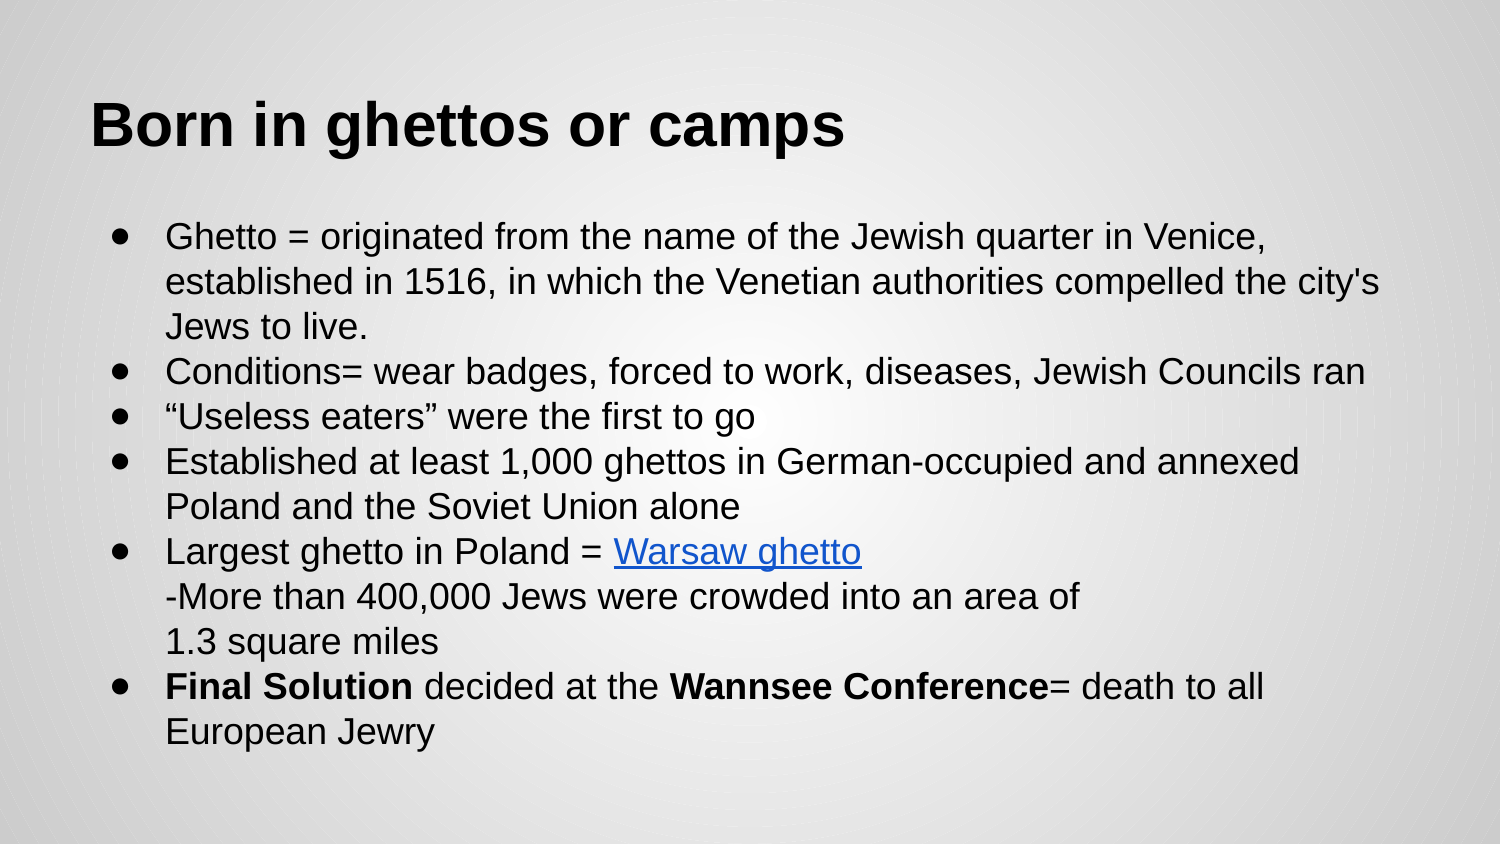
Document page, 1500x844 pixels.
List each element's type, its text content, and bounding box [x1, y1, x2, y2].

list Ghetto = originated from the name of the Jewish quarter in Venice, established in 1516, in which the Venetian authorities compelled the city's Jews to live. Conditions= wear badges, forced to work, diseases, Jewish Councils ran “Useless eaters” were the first to go Established at least 1,000 ghettos in German-occupied and annexed Poland and the Soviet Union alone Largest ghetto in Poland = Warsaw ghetto -More than 400,000 Jews were crowded into an area of 1.3 square miles Final Solution decided at the Wannsee Conference= death to all European Jewry [75, 196, 1425, 808]
title Born in ghettos or camps [75, 33, 1425, 175]
